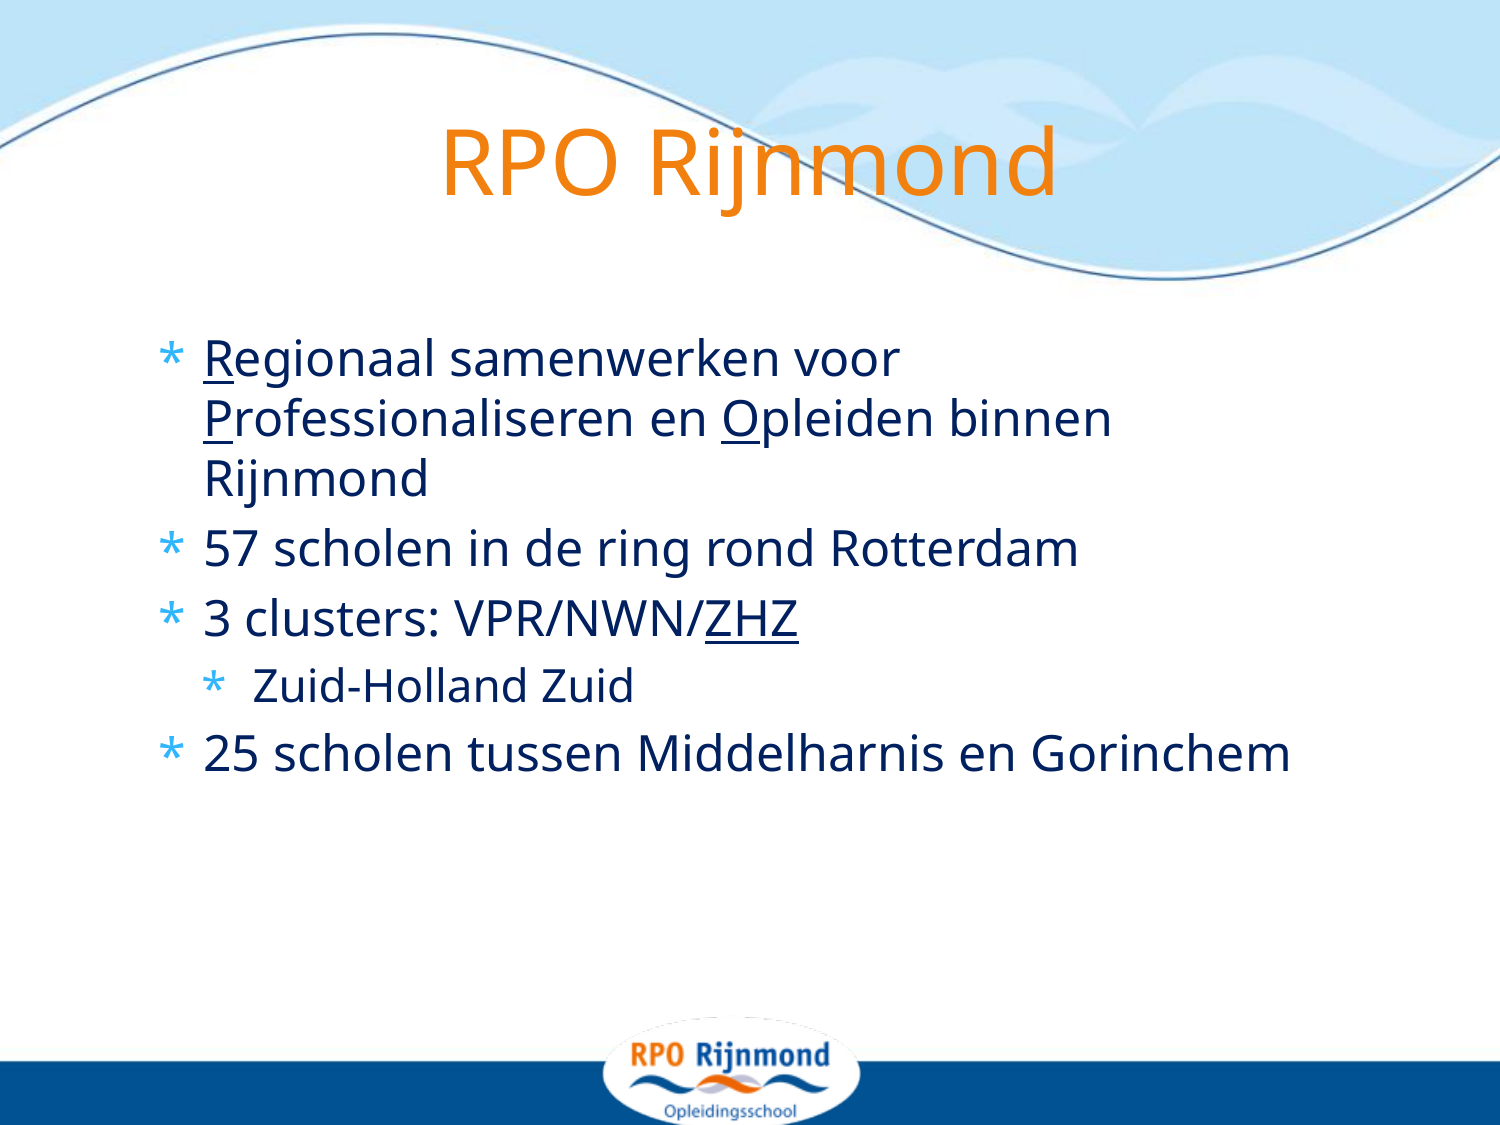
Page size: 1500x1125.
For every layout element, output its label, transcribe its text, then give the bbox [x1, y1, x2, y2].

title RPO Rijnmond [75, 55, 1425, 261]
picture [0, 0, 1500, 1125]
list Regionaal samenwerken voor Professionaliseren en Opleiden binnen Rijnmond 57 scholen in de ring rond Rotterdam 3 clusters: VPR/NWN/ZHZ Zuid-Holland Zuid 25 scholen tussen Middelharnis en Gorinchem [143, 319, 1359, 1005]
